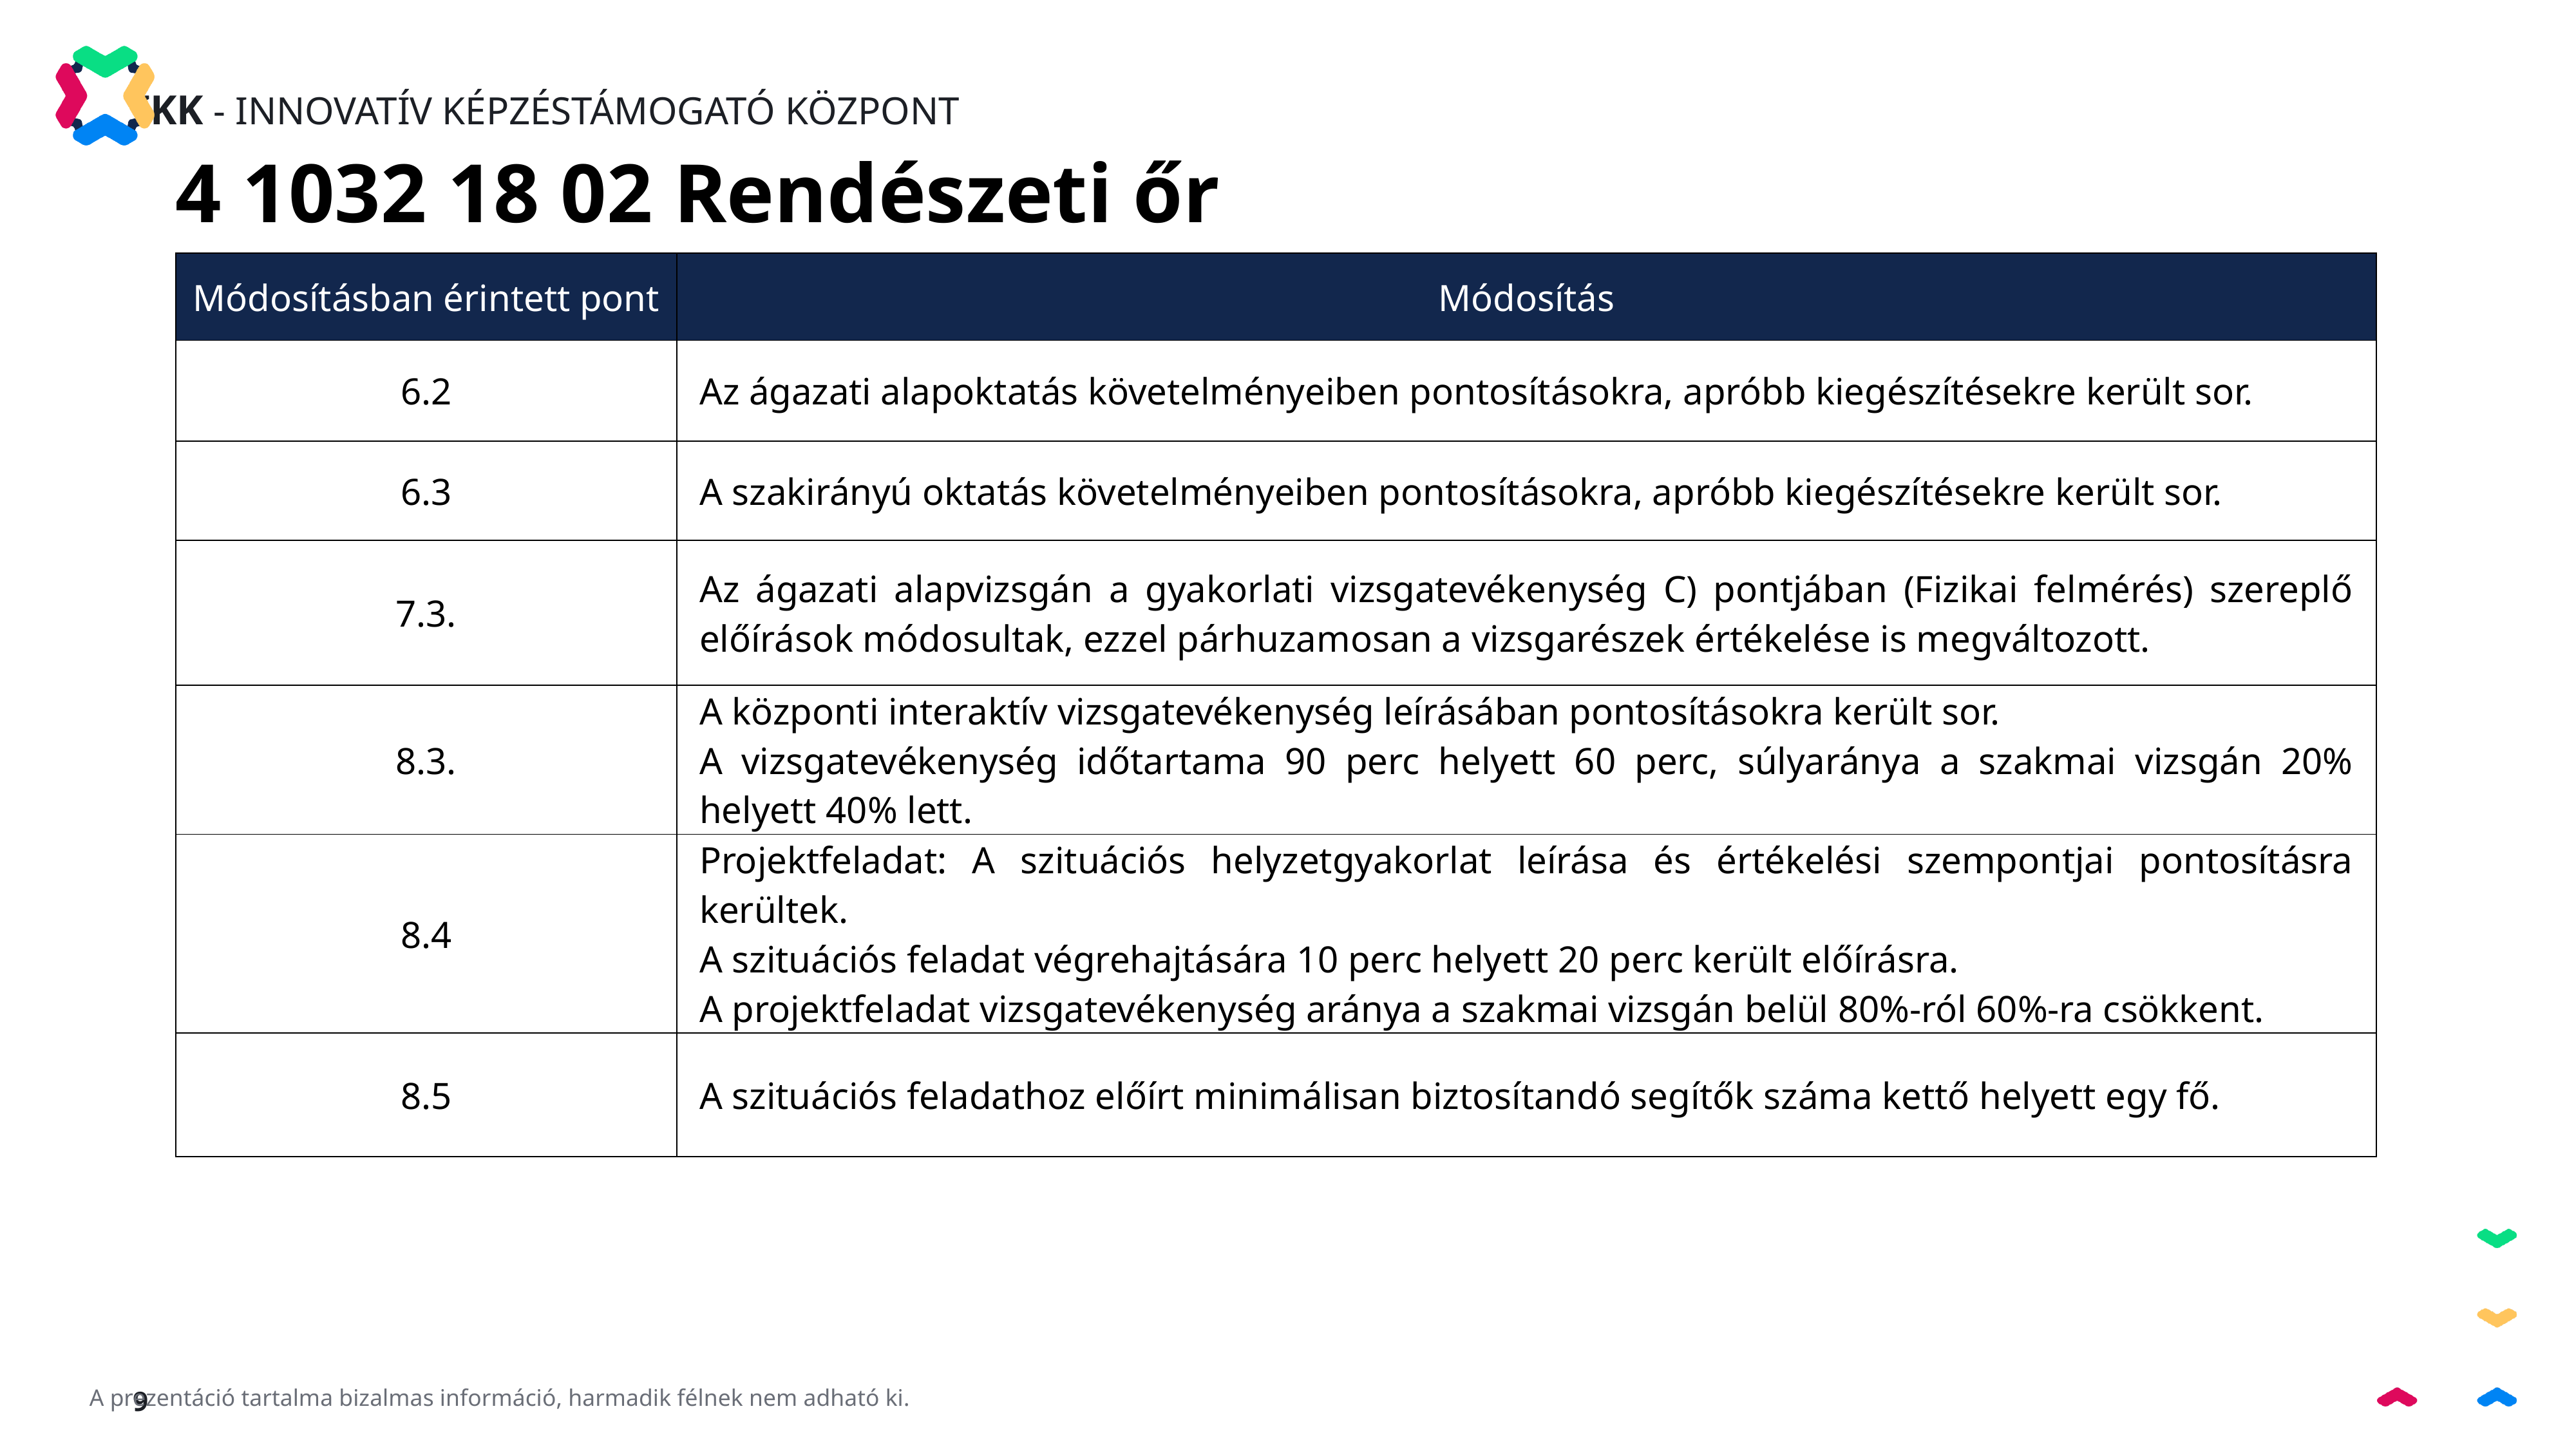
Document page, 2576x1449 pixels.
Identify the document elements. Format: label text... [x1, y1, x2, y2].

table_cell 8.3. [176, 686, 676, 834]
table_cell Az ágazati alapoktatás követelményeiben pontosításokra, apróbb kiegészítésekre került sor. [677, 341, 2376, 440]
picture [55, 46, 155, 146]
table_cell Projektfeladat: A szituációs helyzetgyakorlat leírása és értékelési szempontjai pontosításra kerültek. A szituációs feladat végrehajtására 10 perc helyett 20 perc került előírásra. A projektfeladat vizsgatevékenység aránya a szakmai vizsgán belül 80%-ról 60%-ra csökkent. [677, 835, 2376, 1032]
table_cell 8.5 [176, 1034, 676, 1156]
table_cell Az ágazati alapvizsgán a gyakorlati vizsgatevékenység C) pontjában (Fizikai felmérés) szereplő előírások módosultak, ezzel párhuzamosan a vizsgarészek értékelése is megváltozott. [677, 541, 2376, 685]
table_cell 6.2 [176, 341, 676, 440]
table_header Módosításban érintett pont [176, 254, 676, 340]
table_cell 7.3. [176, 541, 676, 685]
table_cell A szituációs feladathoz előírt minimálisan biztosítandó segítők száma kettő helyett egy fő. [677, 1034, 2376, 1156]
table_cell A szakirányú oktatás követelményeiben pontosításokra, apróbb kiegészítésekre került sor. [677, 442, 2376, 540]
picture [2377, 1229, 2517, 1406]
table_header Módosítás [677, 254, 2376, 340]
table_cell 6.3 [176, 442, 676, 540]
table_cell 8.4 [176, 835, 676, 1032]
list 4 1032 18 02 Rendészeti őr [175, 142, 2336, 230]
table_cell A központi interaktív vizsgatevékenység leírásában pontosításokra került sor. A vizsgatevékenység időtartama 90 perc helyett 60 perc, súlyaránya a szakmai vizsgán 20% helyett 40% lett. [677, 686, 2376, 834]
